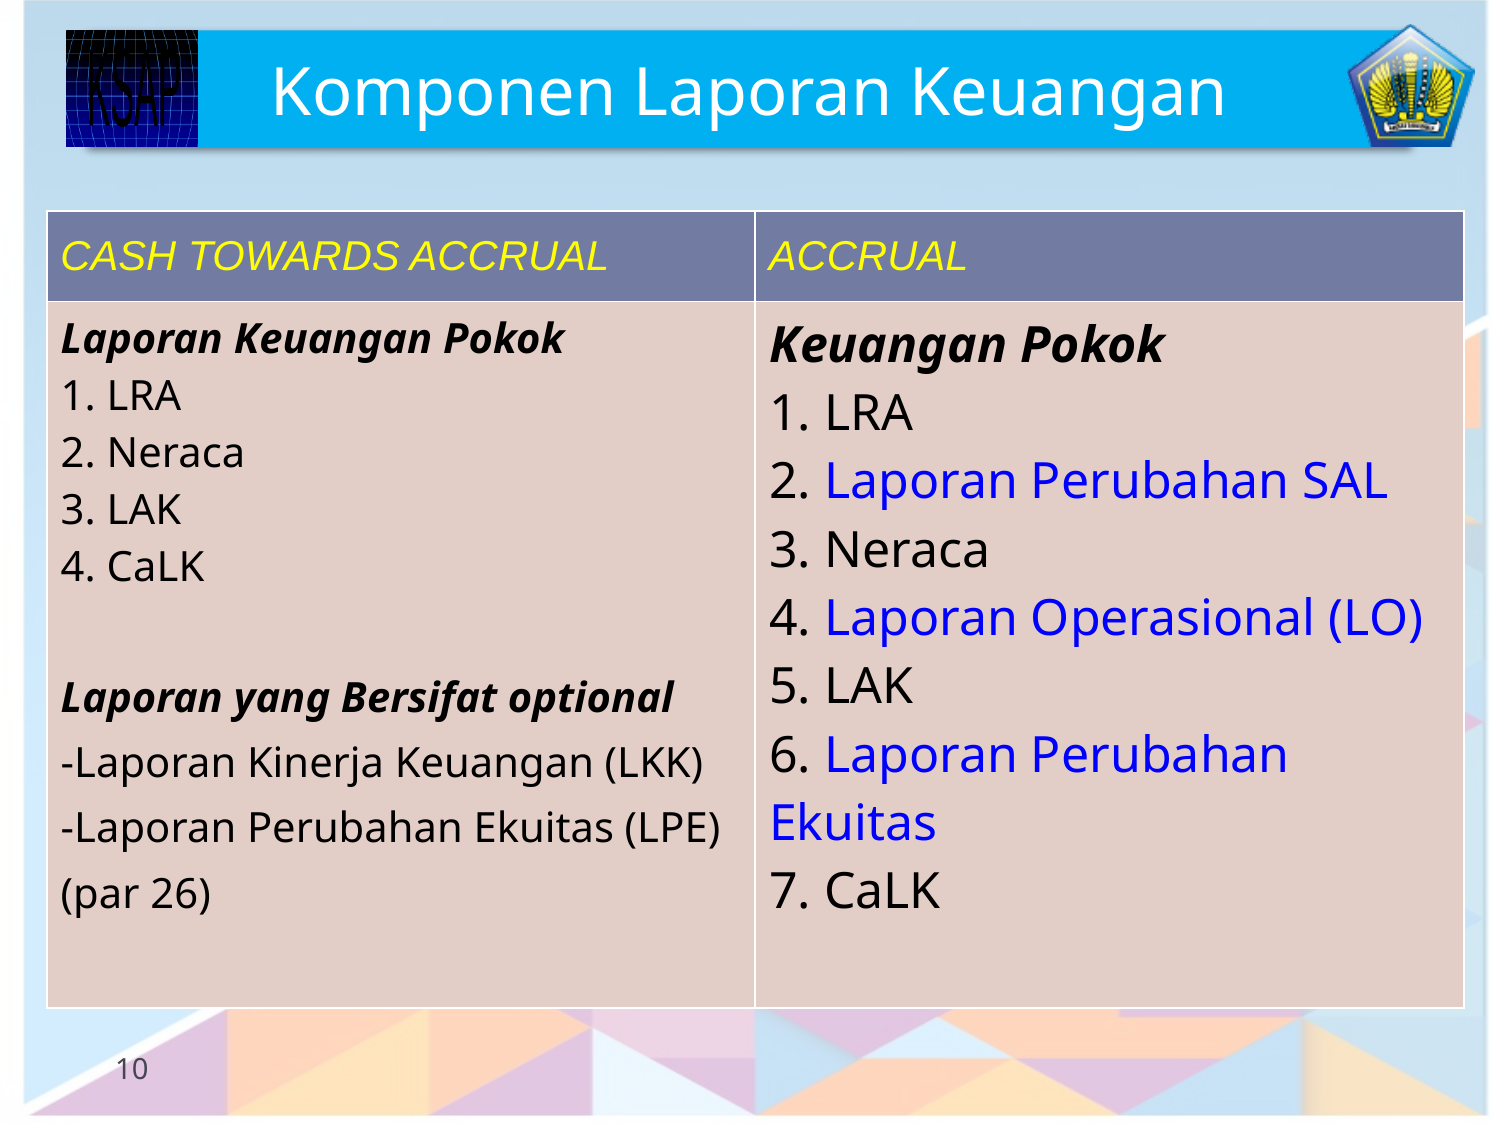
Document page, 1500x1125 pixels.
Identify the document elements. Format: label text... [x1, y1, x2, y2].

table_cell Keuangan Pokok 1. LRA 2. Laporan Perubahan SAL 3. Neraca 4. Laporan Operasional (LO) 5. LAK 6. Laporan Perubahan Ekuitas 7. CaLK [756, 302, 1463, 1007]
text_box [65, 30, 198, 147]
table_header CASH TOWARDS ACCRUAL [48, 212, 754, 301]
table_cell Laporan Keuangan Pokok 1. LRA 2. Neraca 3. LAK 4. CaLK Laporan yang Bersifat optional -Laporan Kinerja Keuangan (LKK) -Laporan Perubahan Ekuitas (LPE) (par 26) [48, 302, 754, 1007]
title Komponen Laporan Keuangan [198, 30, 1342, 147]
picture [1347, 24, 1476, 148]
table_header ACCRUAL [756, 212, 1463, 301]
slide_number 10 [100, 1042, 426, 1103]
